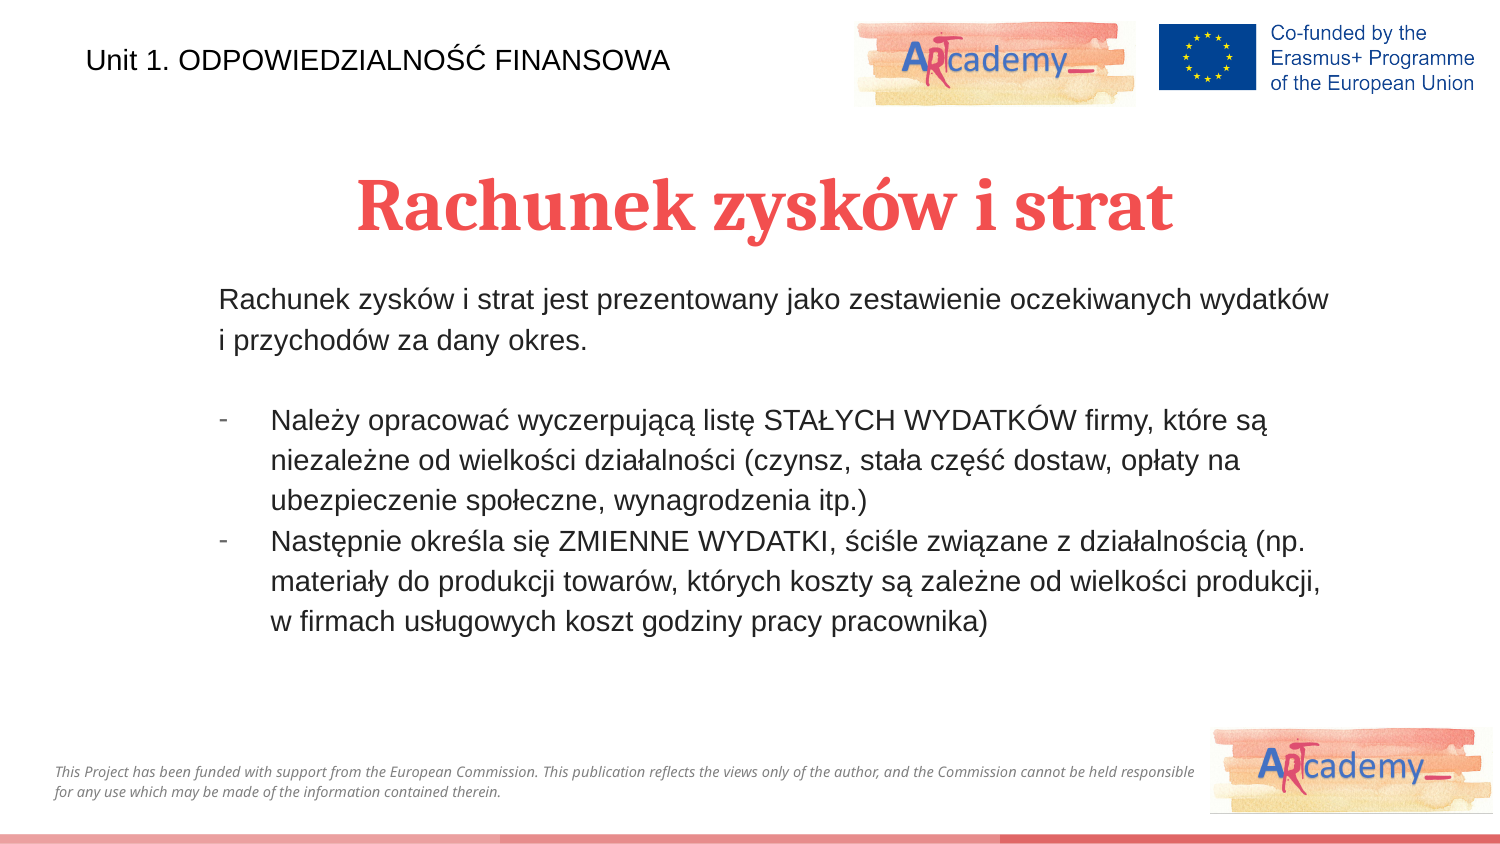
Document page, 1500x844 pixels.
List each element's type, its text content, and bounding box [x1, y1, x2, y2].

list Rachunek zysków i strat jest prezentowany jako zestawienie oczekiwanych wydatków i przychodów za dany okres. Należy opracować wyczerpującą listę STAŁYCH WYDATKÓW firmy, które są niezależne od wielkości działalności (czynsz, stała część dostaw, opłaty na ubezpieczenie społeczne, wynagrodzenia itp.) Następnie określa się ZMIENNE WYDATKI, ściśle związane z działalnością (np. materiały do produkcji towarów, których koszty są zależne od wielkości produkcji, w firmach usługowych koszt godziny pracy pracownika) [180, 260, 1352, 732]
picture [1158, 24, 1474, 94]
text_box Unit 1. ODPOWIEDZIALNOŚĆ FINANSOWA [70, 33, 717, 119]
title Rachunek zysków i strat [180, 53, 1352, 260]
text_box This Project has been funded with support from the European Commission. This publication reflects the views only of the author, and the Commission cannot be held responsible for any use which may be made of the information contained therein. [39, 754, 1205, 799]
picture [1210, 709, 1493, 844]
picture [854, 2, 1137, 138]
